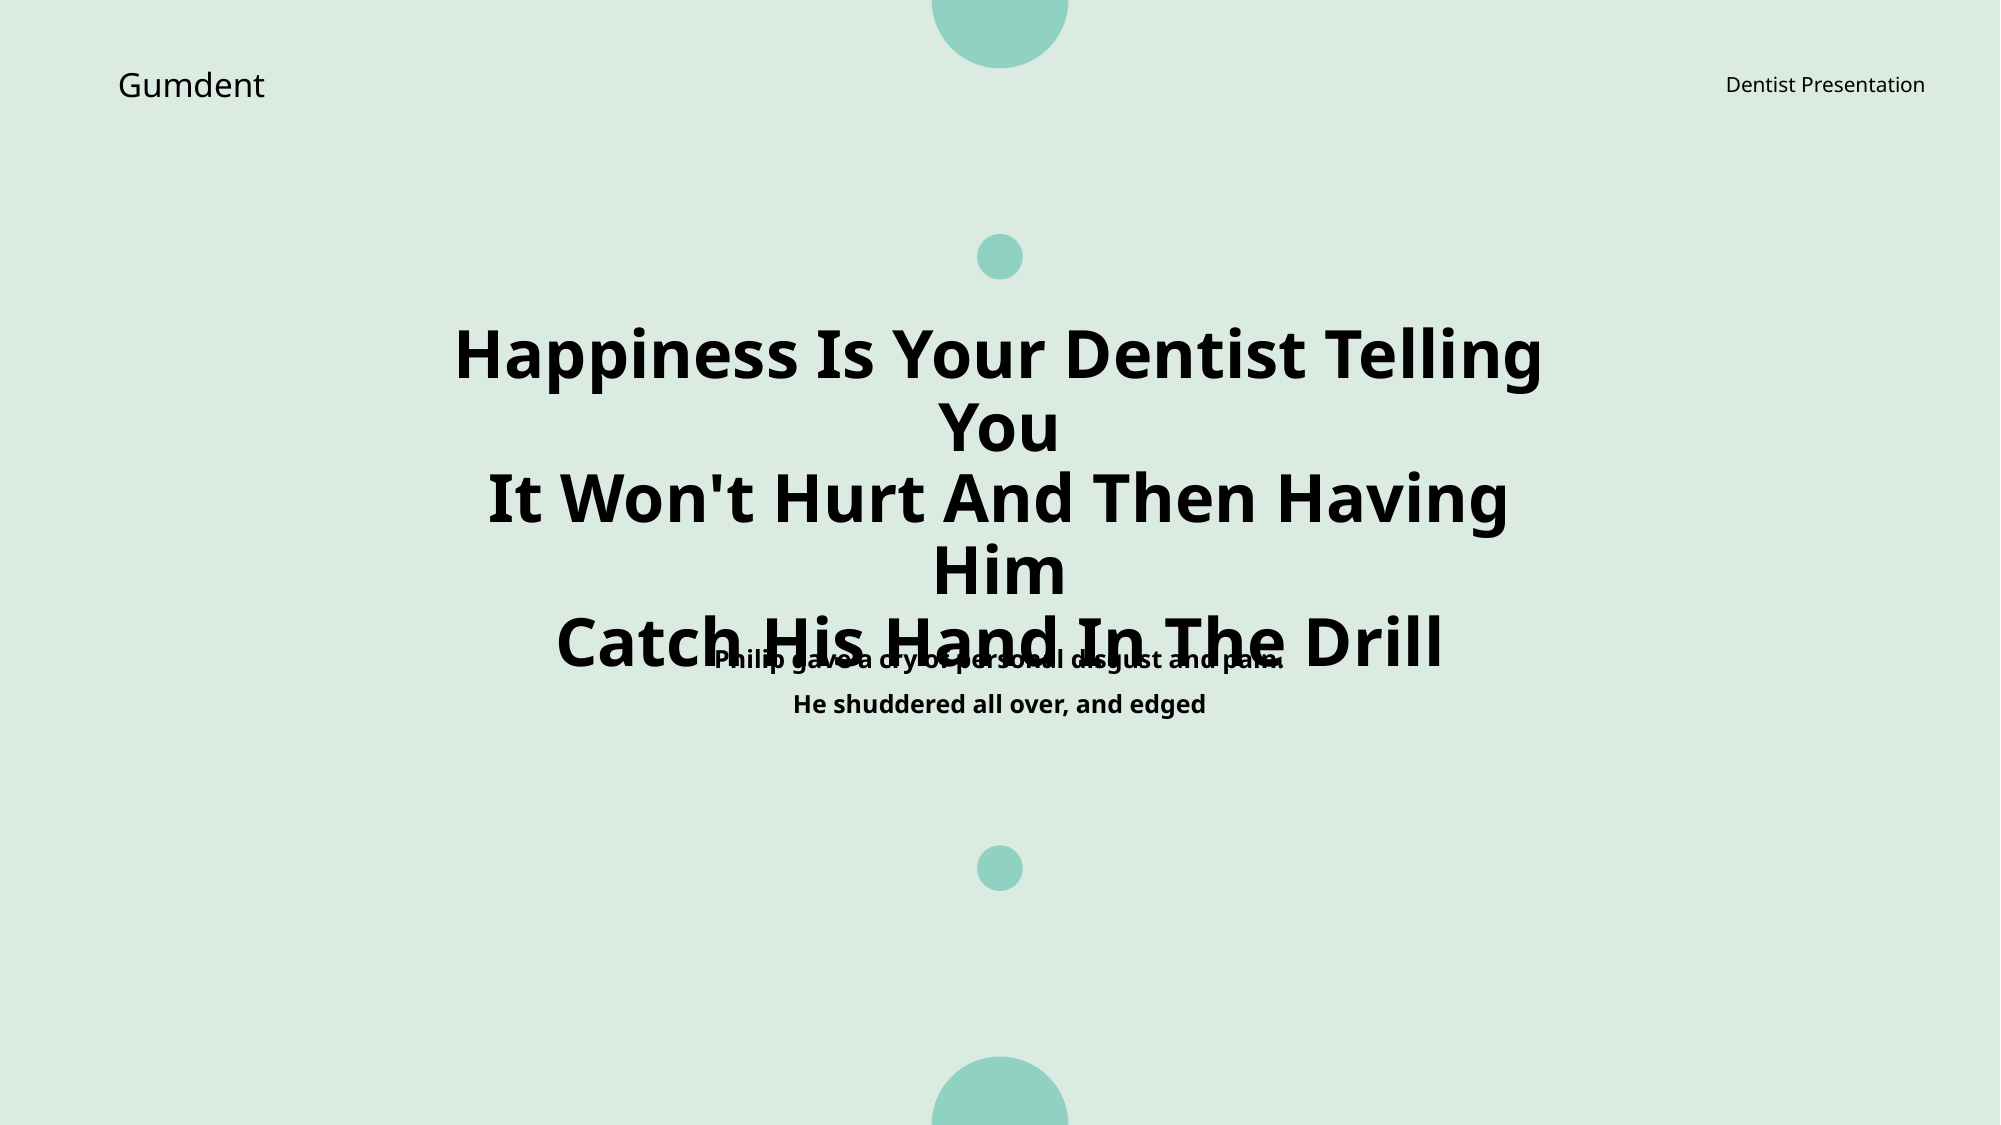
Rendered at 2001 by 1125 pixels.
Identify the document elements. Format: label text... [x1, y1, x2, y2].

text_box Philip gave a cry of personal disgust and pain. He shuddered all over, and edged [683, 621, 1316, 726]
text_box [977, 233, 1023, 280]
text_box [931, 1056, 1069, 1125]
title Happiness Is Your Dentist Telling You It Won't Hurt And Then Having Him Catch His Hand In The Drill [405, 379, 1595, 624]
text_box [977, 845, 1023, 892]
text_box [931, 0, 1069, 69]
